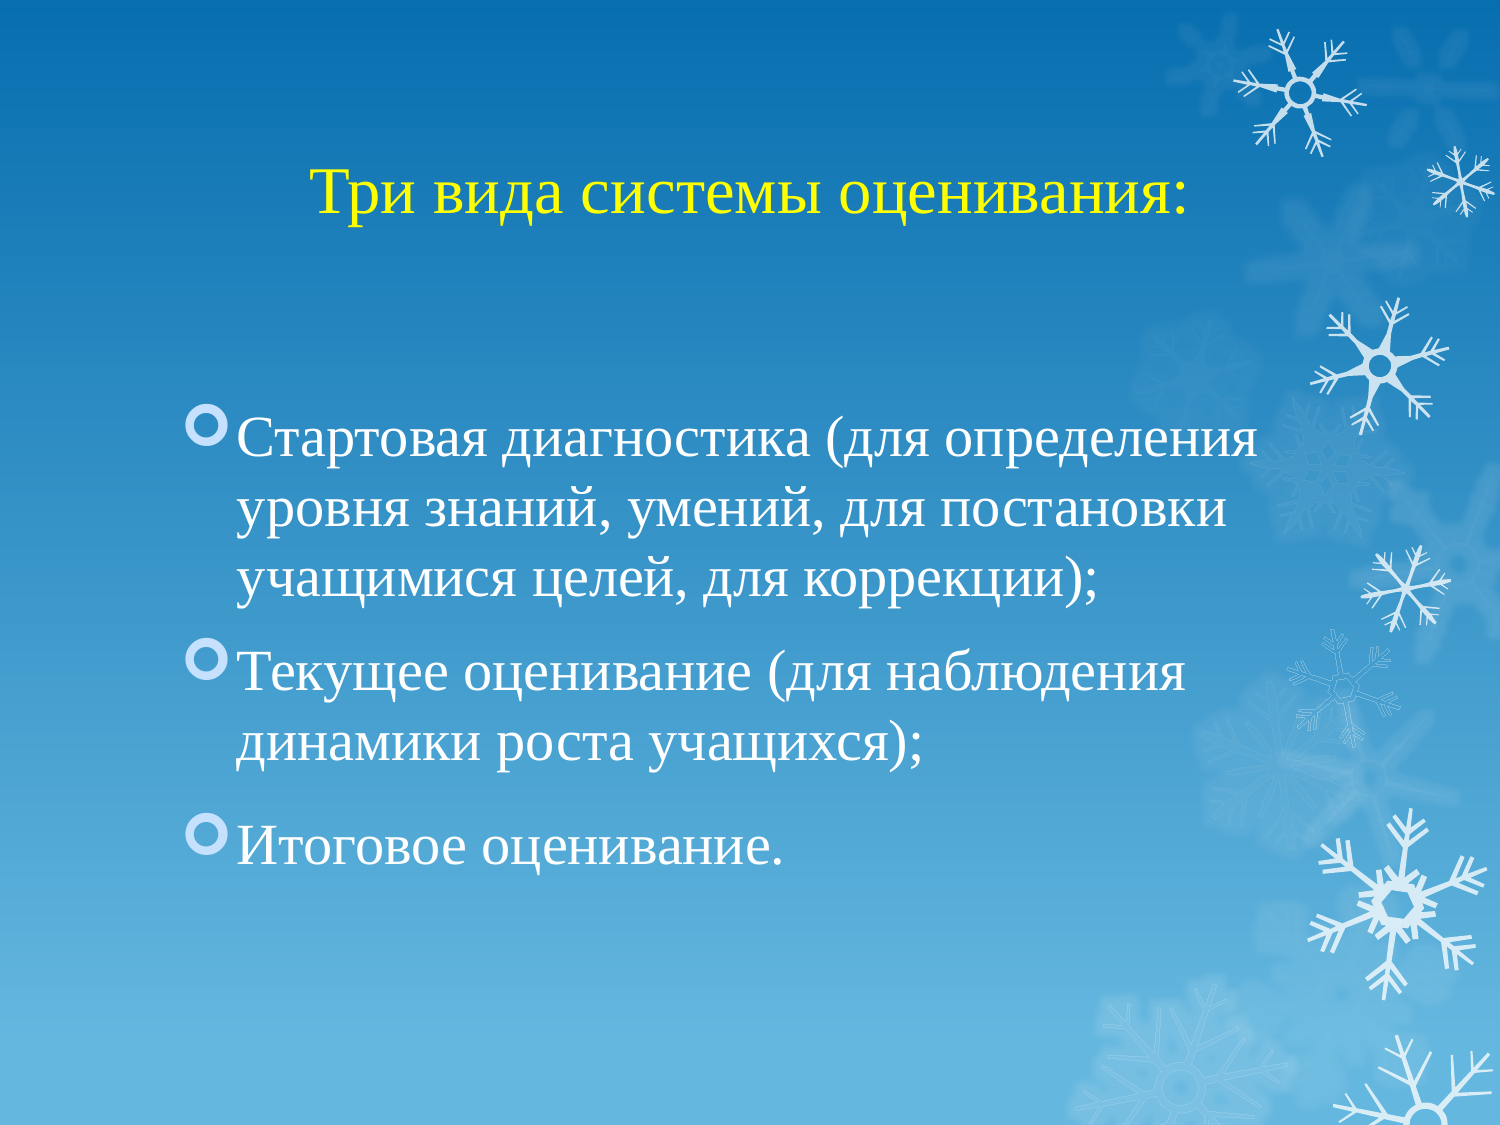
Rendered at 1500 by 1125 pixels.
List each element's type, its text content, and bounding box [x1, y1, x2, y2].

title Три вида системы оценивания: [165, 110, 1335, 263]
list Стартовая диагностика (для определения уровня знаний, умений, для постановки учащимися целей, для коррекции); Текущее оценивание (для наблюдения динамики роста учащихся); Итоговое оценивание. [165, 296, 1335, 962]
